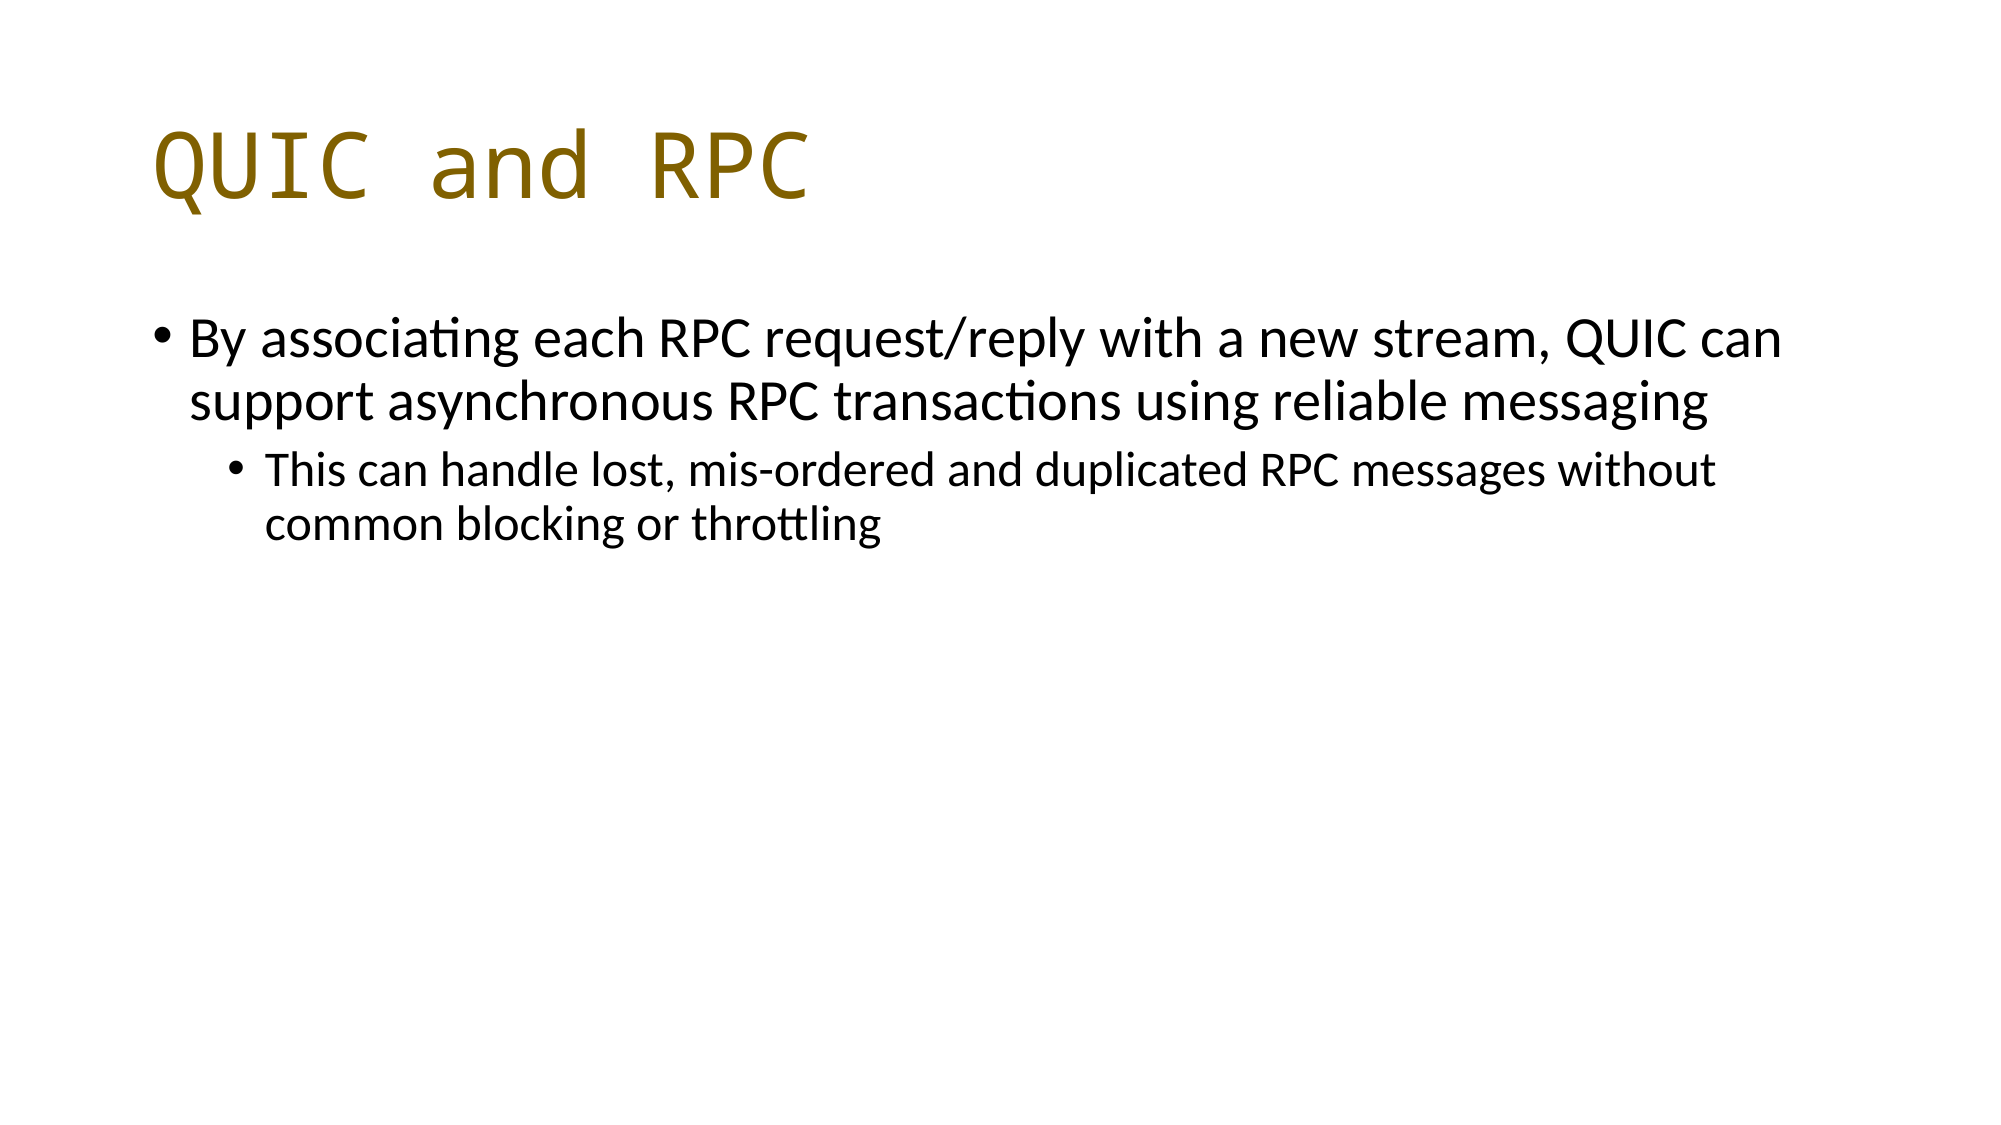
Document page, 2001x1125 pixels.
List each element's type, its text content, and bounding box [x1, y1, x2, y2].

list By associating each RPC request/reply with a new stream, QUIC can support asynchronous RPC transactions using reliable messaging This can handle lost, mis-ordered and duplicated RPC messages without common blocking or throttling [137, 299, 1863, 1014]
title QUIC and RPC [137, 59, 1863, 278]
